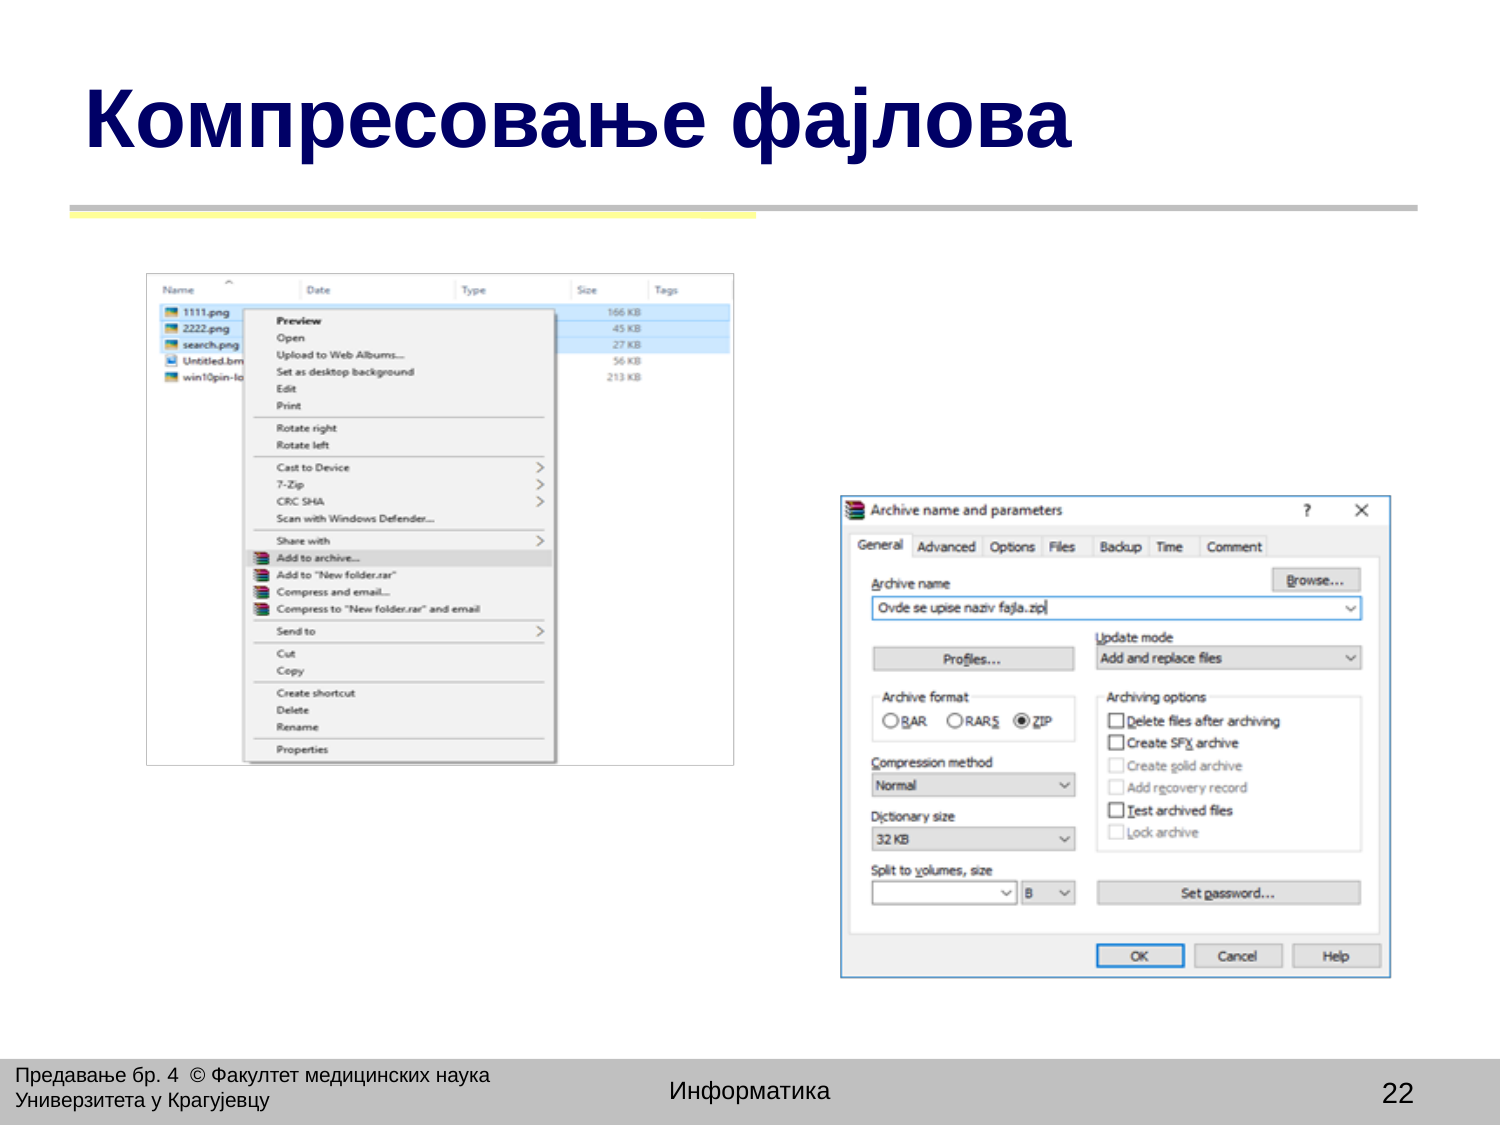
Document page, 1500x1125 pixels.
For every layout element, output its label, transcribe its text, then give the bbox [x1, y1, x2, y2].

picture [836, 491, 1393, 981]
footer Информатика [512, 1066, 988, 1125]
slide_number 22 [1079, 1066, 1430, 1125]
picture [142, 270, 736, 767]
slide_number Предавање бр. 4 © Факултет медицинских наука Универзитета у Крагујевцу [0, 1053, 602, 1108]
title Компресовање фајлова [69, 19, 1426, 208]
